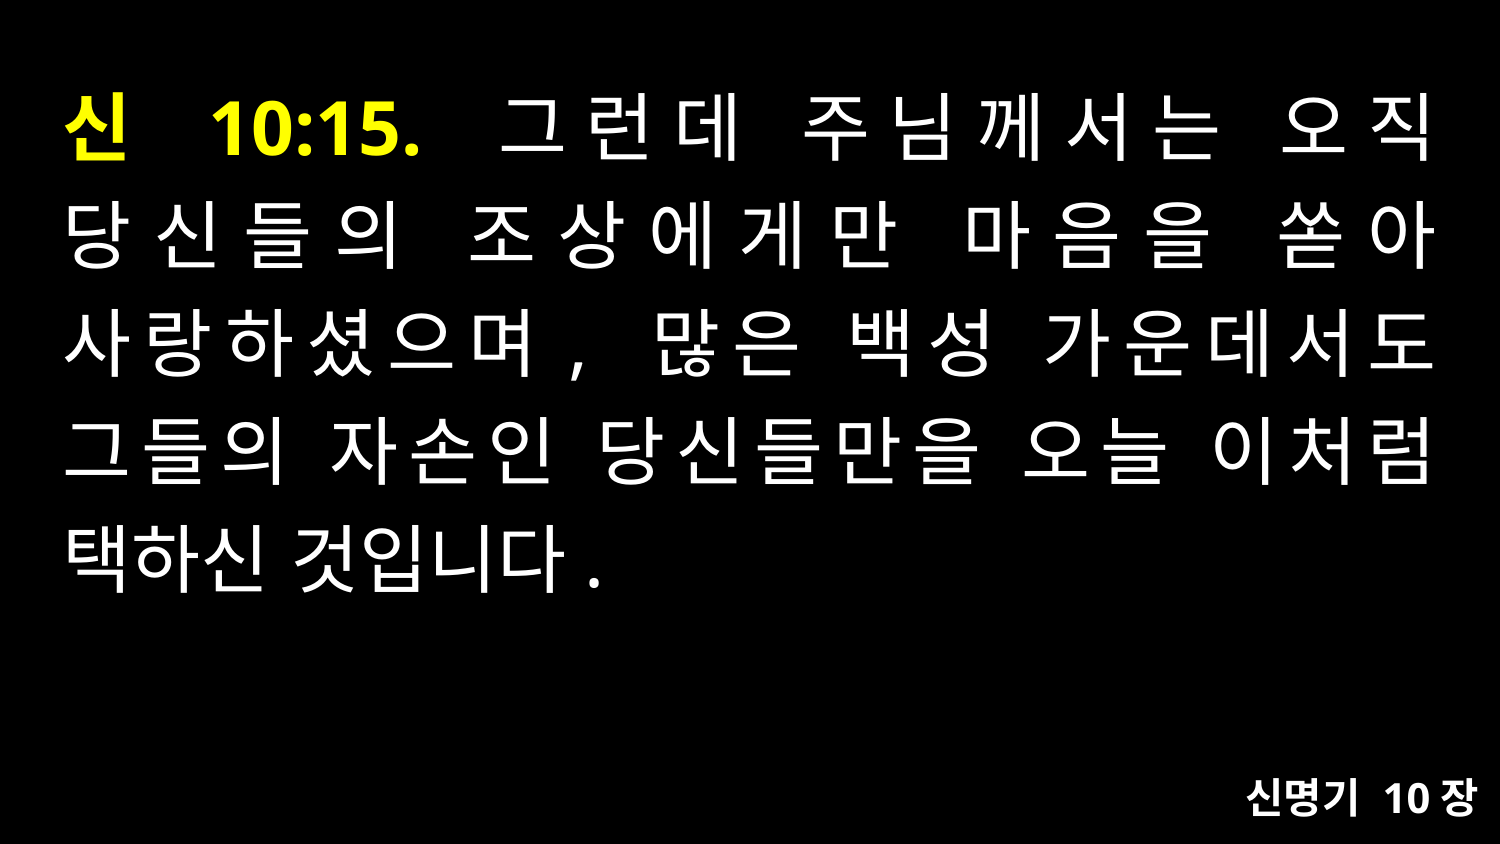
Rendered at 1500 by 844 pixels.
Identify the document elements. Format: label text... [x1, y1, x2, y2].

subtitle 신명기 10장 [916, 770, 1500, 844]
title 신 10:15. 그런데 주님께서는 오직 당신들의 조상에게만 마음을 쏟아 사랑하셨으며, 많은 백성 가운데서도 그들의 자손인 당신들만을 오늘 이처럼 택하신 것입니다. [0, 0, 1500, 844]
